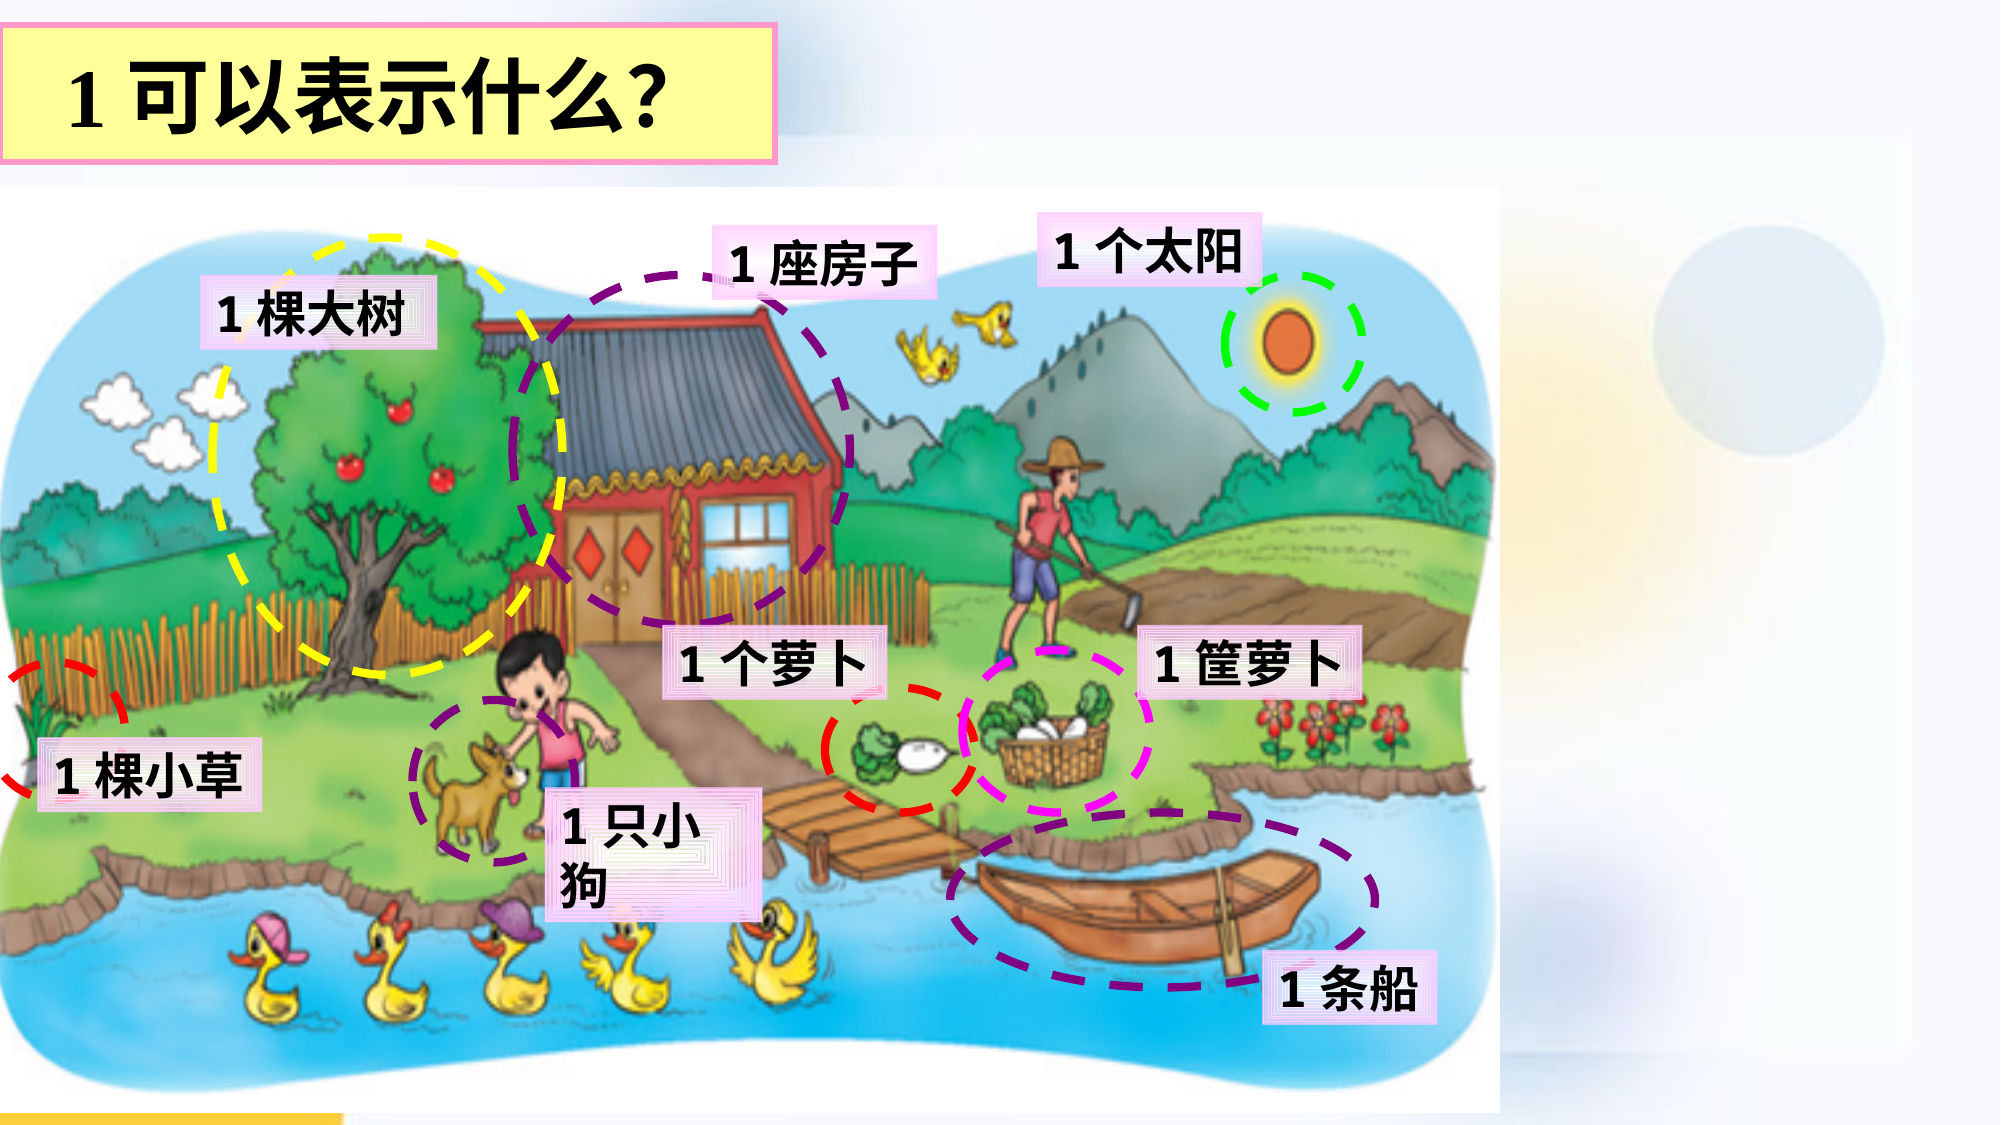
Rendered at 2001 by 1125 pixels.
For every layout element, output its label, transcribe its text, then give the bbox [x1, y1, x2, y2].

text_box 1可以表示什么？ [0, 24, 775, 163]
picture [0, 0, 2001, 1125]
